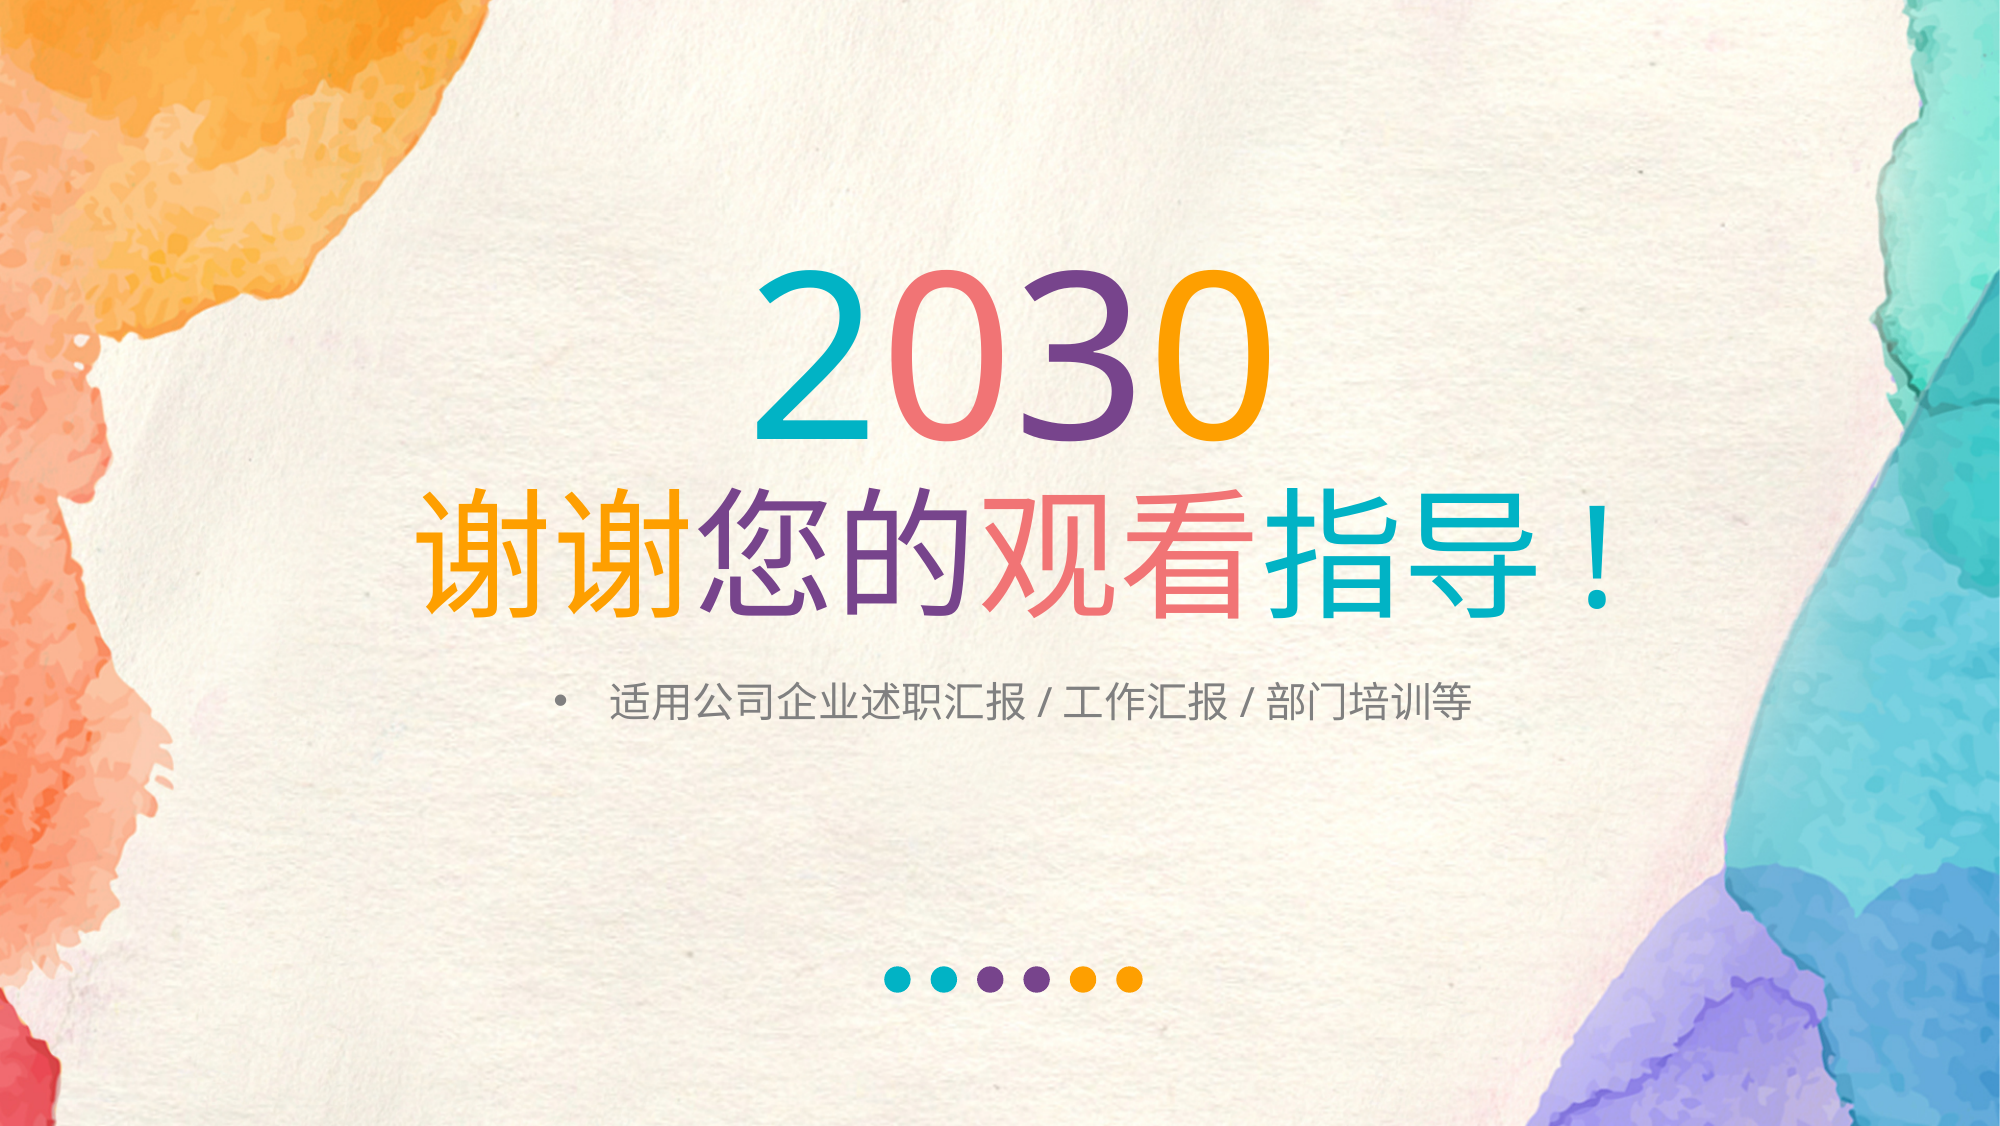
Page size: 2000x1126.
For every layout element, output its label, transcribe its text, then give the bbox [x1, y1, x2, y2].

text_box 谢谢您的观看指导! [163, 458, 1864, 700]
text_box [884, 966, 1143, 993]
picture [0, 0, 2000, 1126]
text_box 2030 [732, 198, 1296, 494]
text_box 适用公司企业述职汇报/工作汇报/部门培训等 [313, 668, 1714, 731]
